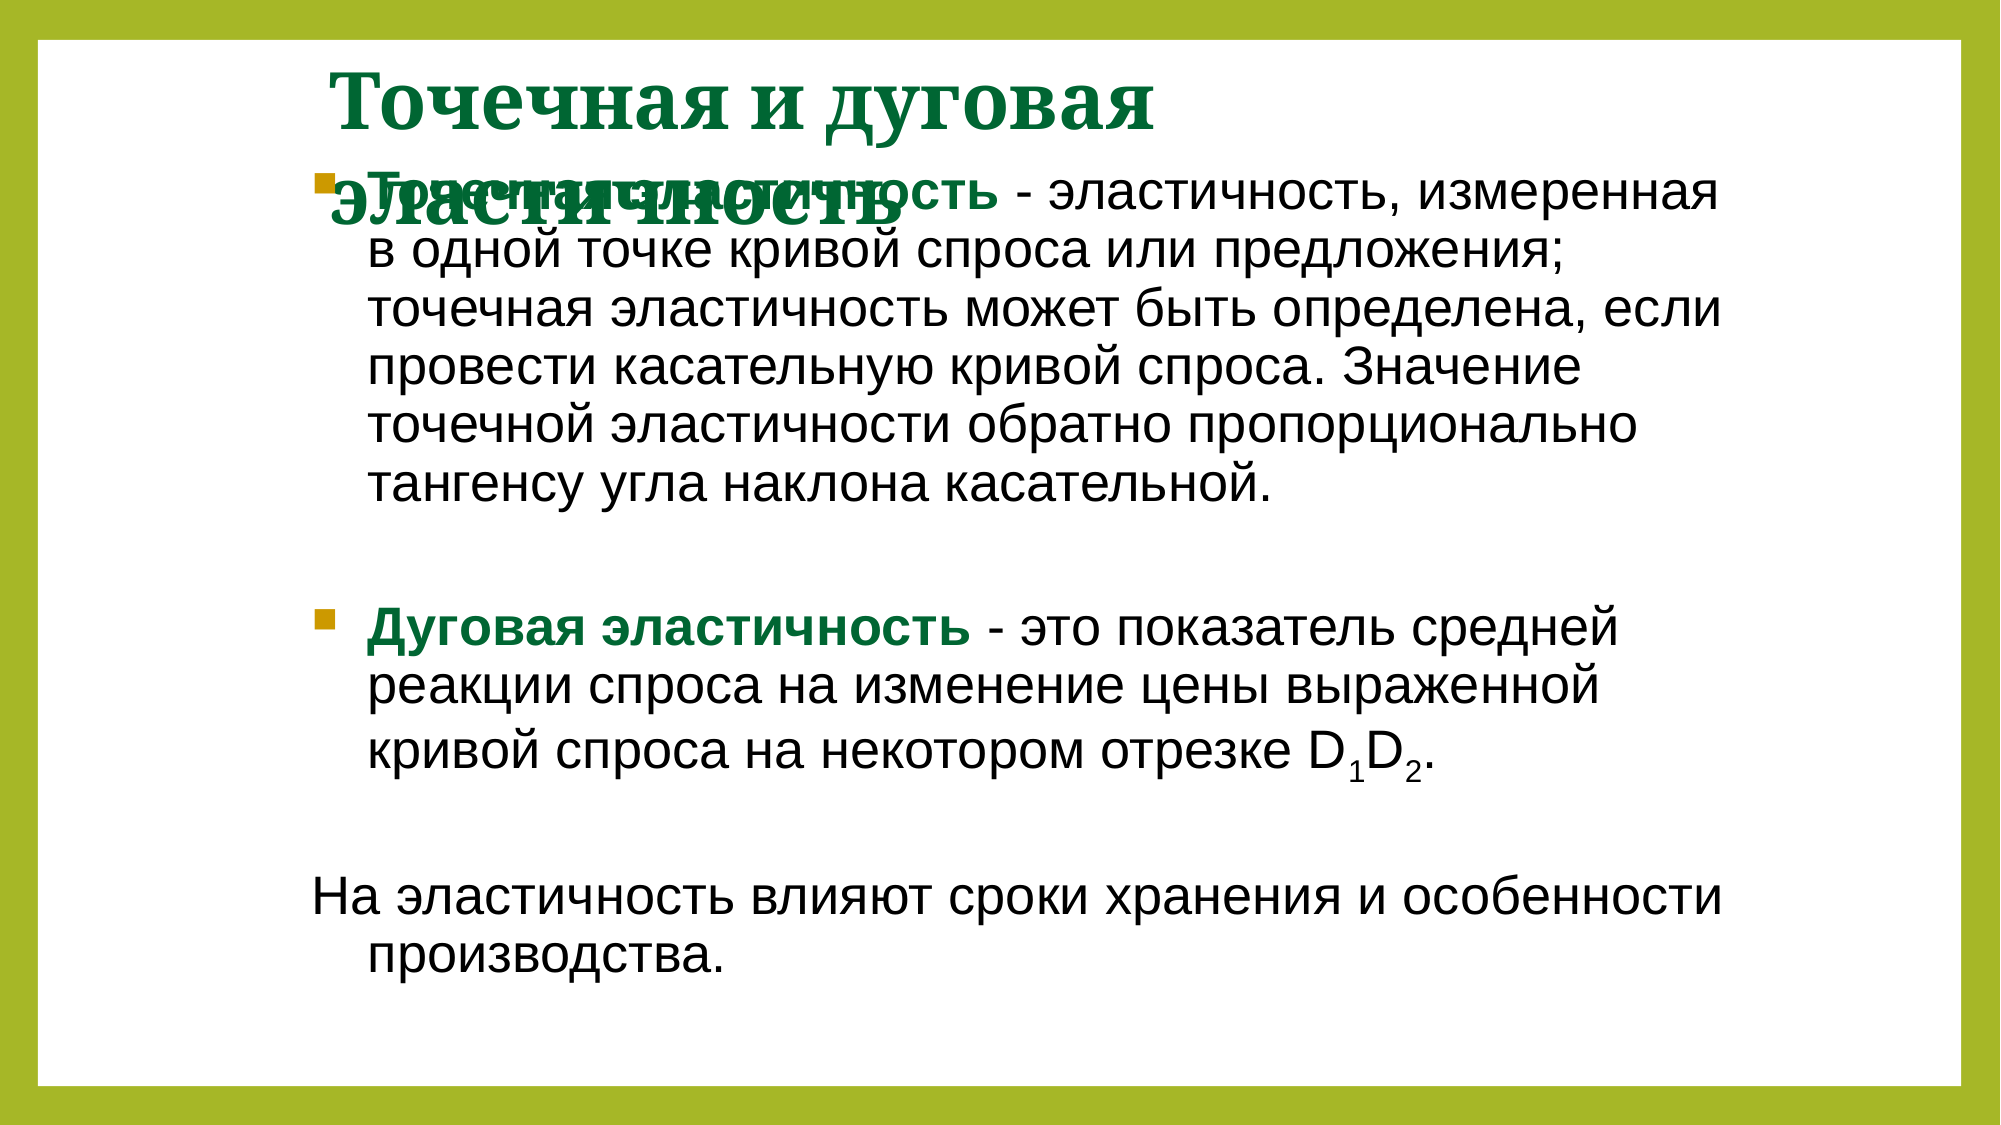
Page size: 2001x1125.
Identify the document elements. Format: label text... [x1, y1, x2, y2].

text_box Точечная и дуговая эластичность [314, 42, 1750, 153]
text_box Точечная эластичность - эластичность, измеренная в одной точке кривой спроса или предложения; точечная эластичность может быть определена, если провести касательную кривой спроса. Значение точечной эластичности обратно пропорционально тангенсу угла наклона касательной. Дуговая эластичность - это показатель средней реакции спроса на изменение цены выраженной кривой спроса на некотором отрезке D1D2. На эластичность влияют сроки хранения и особенности производства. [297, 154, 1750, 1030]
